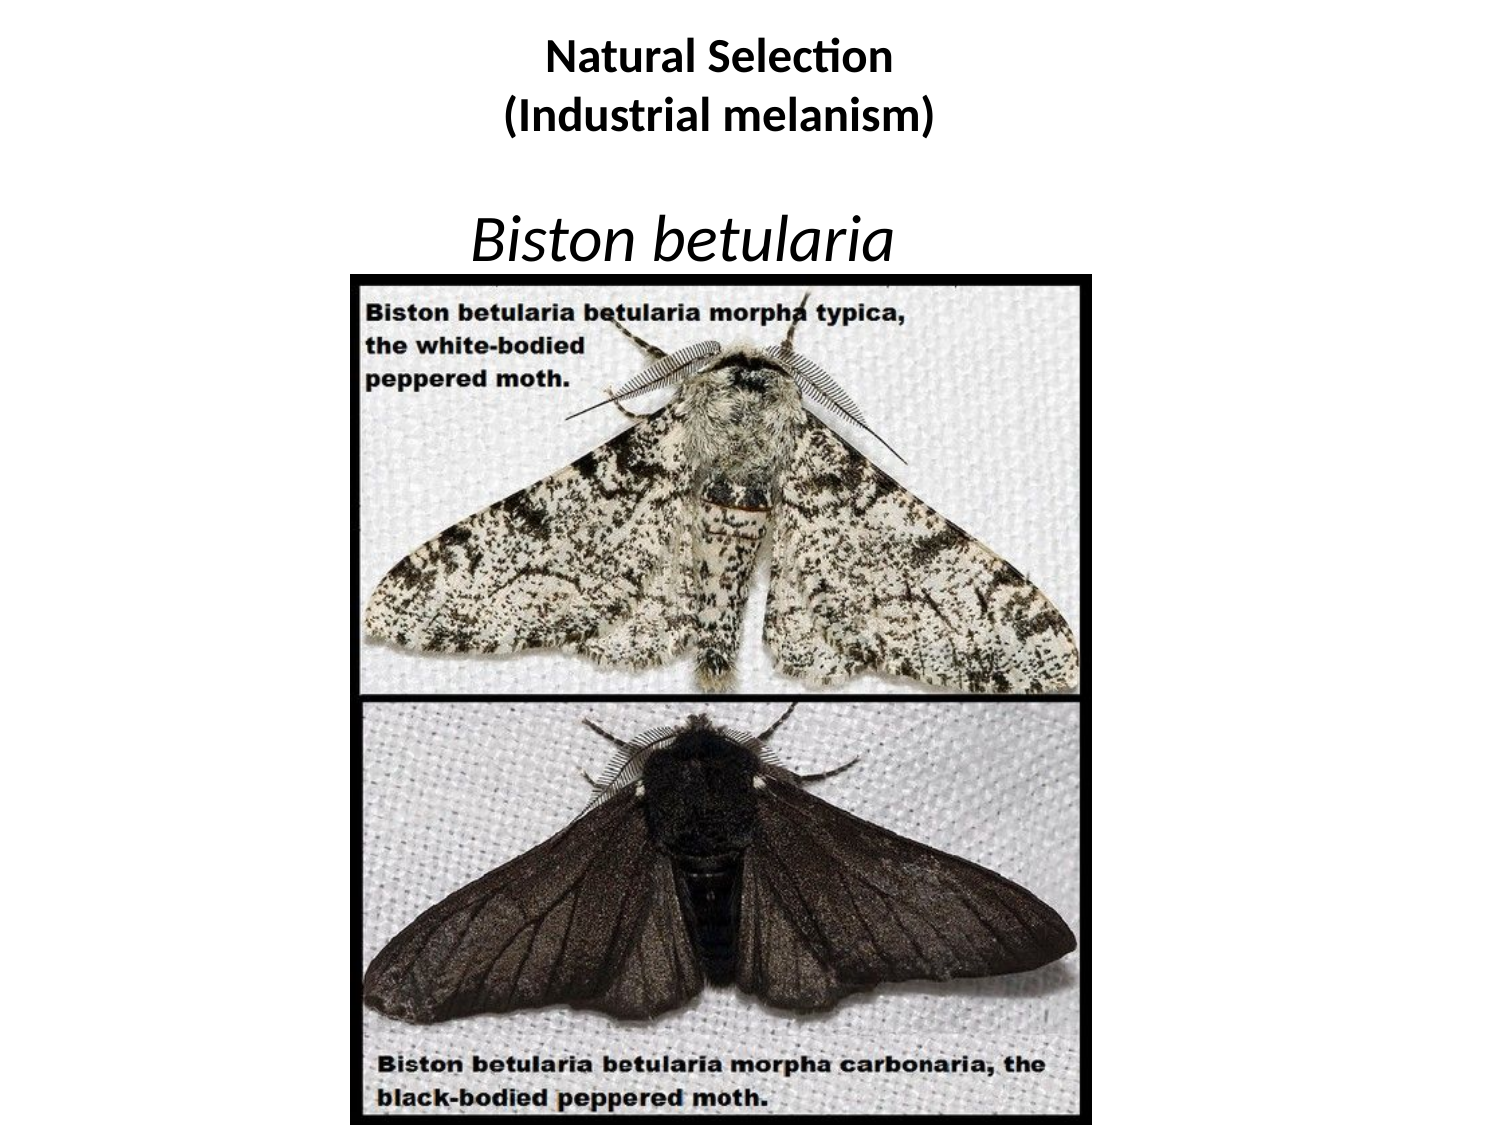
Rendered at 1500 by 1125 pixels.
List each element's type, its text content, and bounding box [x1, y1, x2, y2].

list Biston betularia [50, 187, 1400, 930]
title Natural Selection (Industrial melanism) [50, 0, 1400, 150]
picture [349, 274, 1092, 1125]
